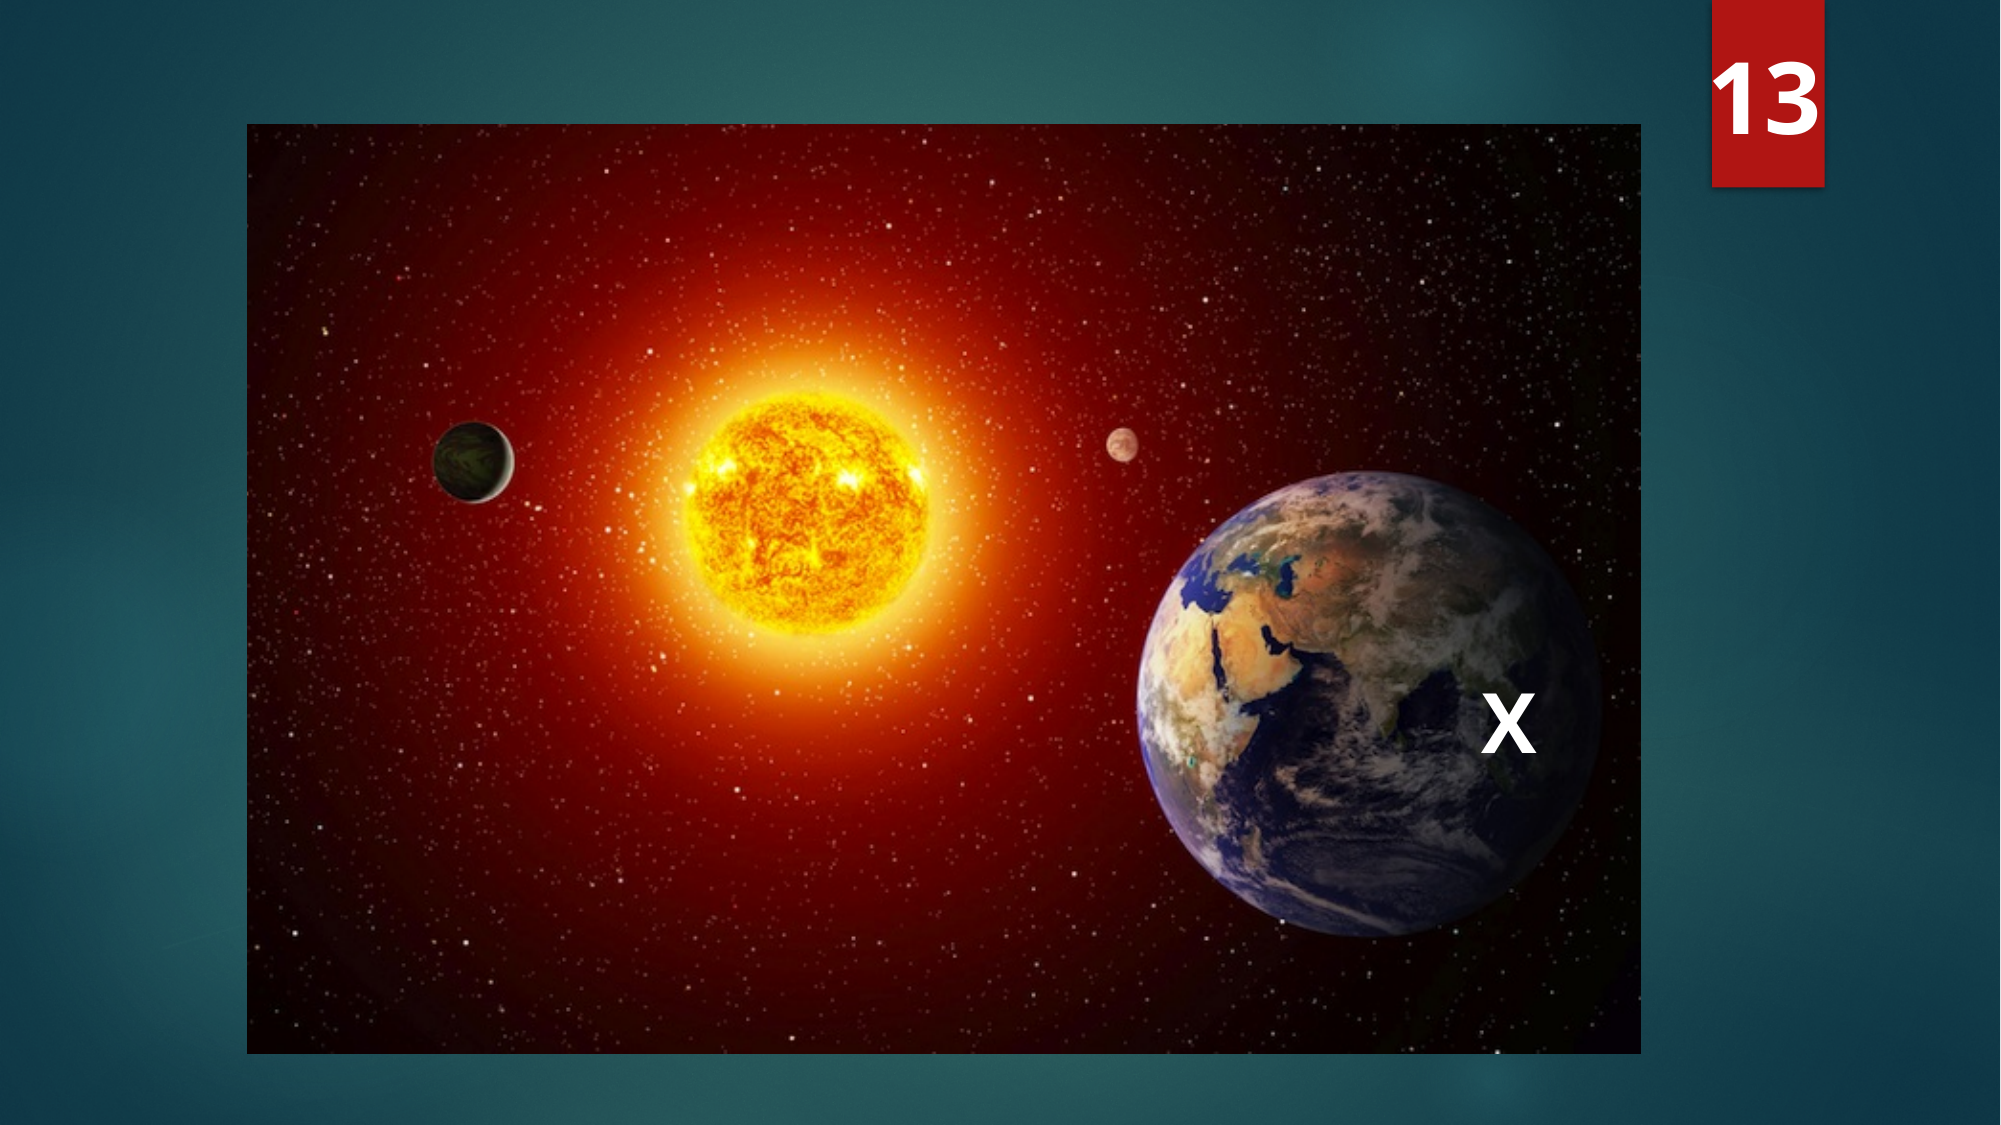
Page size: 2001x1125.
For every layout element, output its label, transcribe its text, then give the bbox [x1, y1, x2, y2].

text_box 13 [1692, 26, 1879, 162]
picture [0, 0, 1642, 1125]
